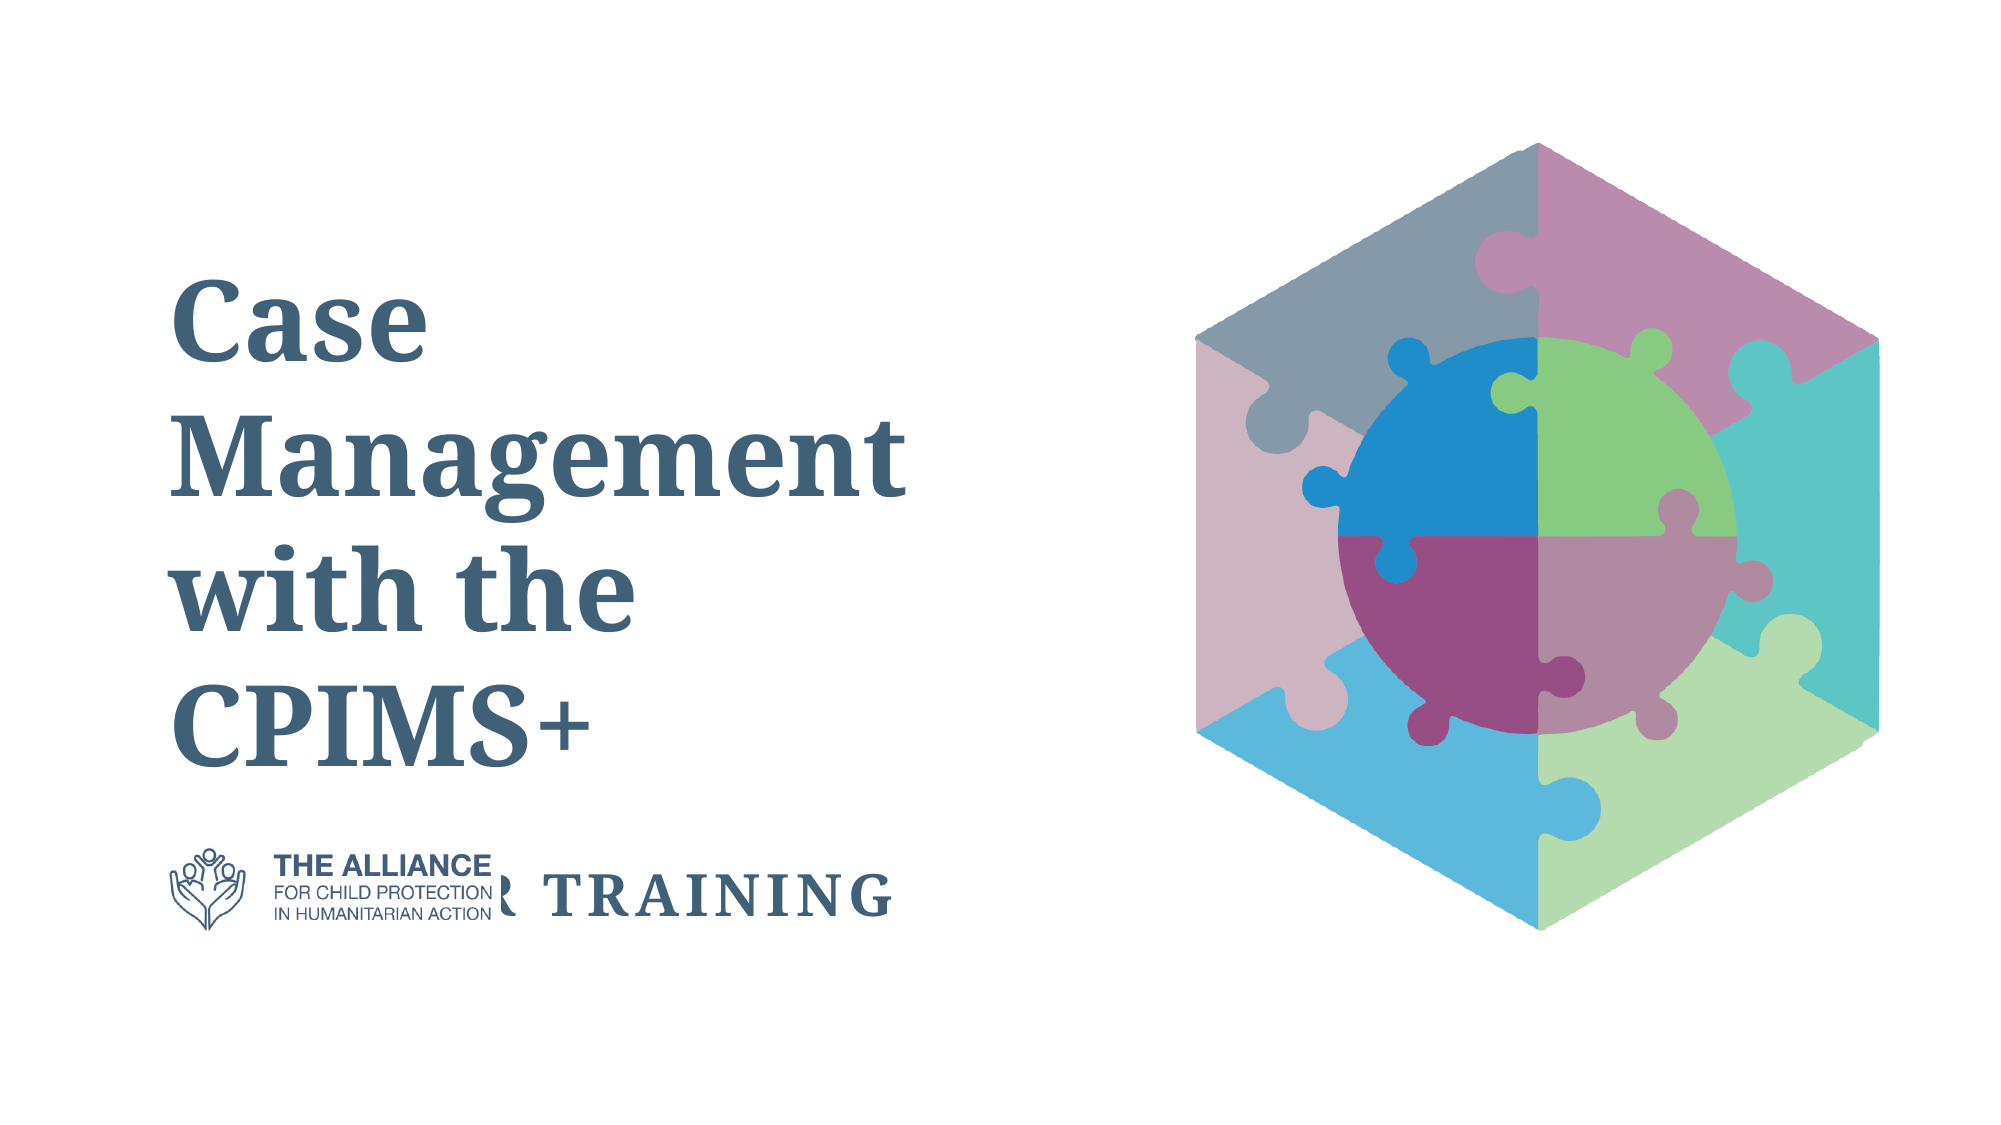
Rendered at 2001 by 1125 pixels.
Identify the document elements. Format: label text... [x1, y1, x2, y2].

picture [153, 835, 501, 939]
picture [1195, 142, 1880, 931]
text_box Case Management with the CPIMS+ END-USER TRAINING [153, 240, 1112, 936]
